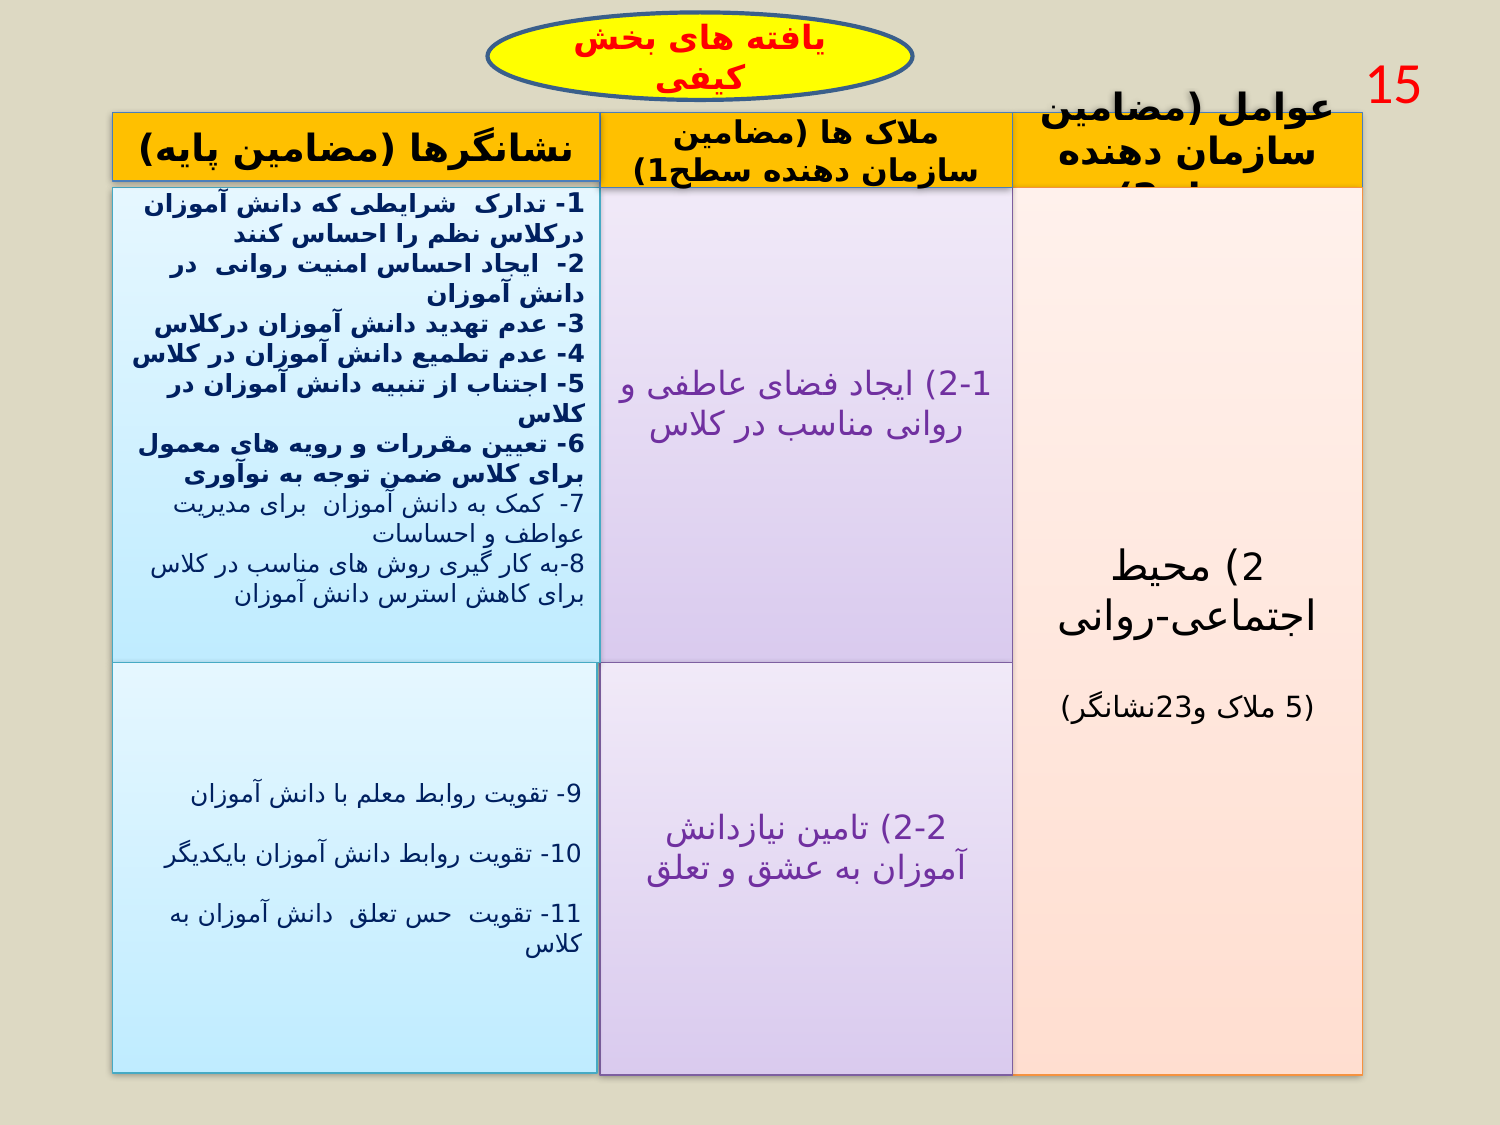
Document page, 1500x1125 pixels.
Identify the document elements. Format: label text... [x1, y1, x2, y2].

text_box 15 [1337, 37, 1450, 123]
text_box 2-2) تامین نیازدانش آموزان به عشق و تعلق [600, 662, 1013, 1076]
text_box 2) محیط اجتماعی-روانی (5 ملاک و23نشانگر) [1016, 187, 1363, 1076]
text_box یافته های بخش کیفی [485, 10, 915, 103]
text_box 1- تدارک شرایطی که دانش آموزان درکلاس نظم را احساس کنند 2- ایجاد احساس امنیت روانی در دانش آموزان 3- عدم تهدید دانش آموزان درکلاس 4- عدم تطمیع دانش آموزان در کلاس 5- اجتناب از تنبیه دانش آموزان در کلاس 6- تعیین مقررات و رویه های معمول برای کلاس ضمن توجه به نوآوری 7- کمک به دانش آموزان برای مدیریت عواطف و احساسات 8-به کار گیری روش های مناسب در کلاس برای کاهش استرس دانش آموزان [112, 187, 601, 663]
text_box نشانگرها (مضامین پایه) [112, 112, 600, 182]
text_box عوامل (مضامین سازمان دهنده سطح2) [1014, 112, 1363, 187]
text_box 2-1) ایجاد فضای عاطفی و روانی مناسب در کلاس [604, 193, 1013, 662]
text_box ملاک ها (مضامین سازمان دهنده سطح1) [600, 112, 1013, 188]
text_box 9- تقویت روابط معلم با دانش آموزان 10- تقویت روابط دانش آموزان بایکدیگر 11- تقویت حس تعلق دانش آموزان به کلاس [112, 662, 598, 1074]
